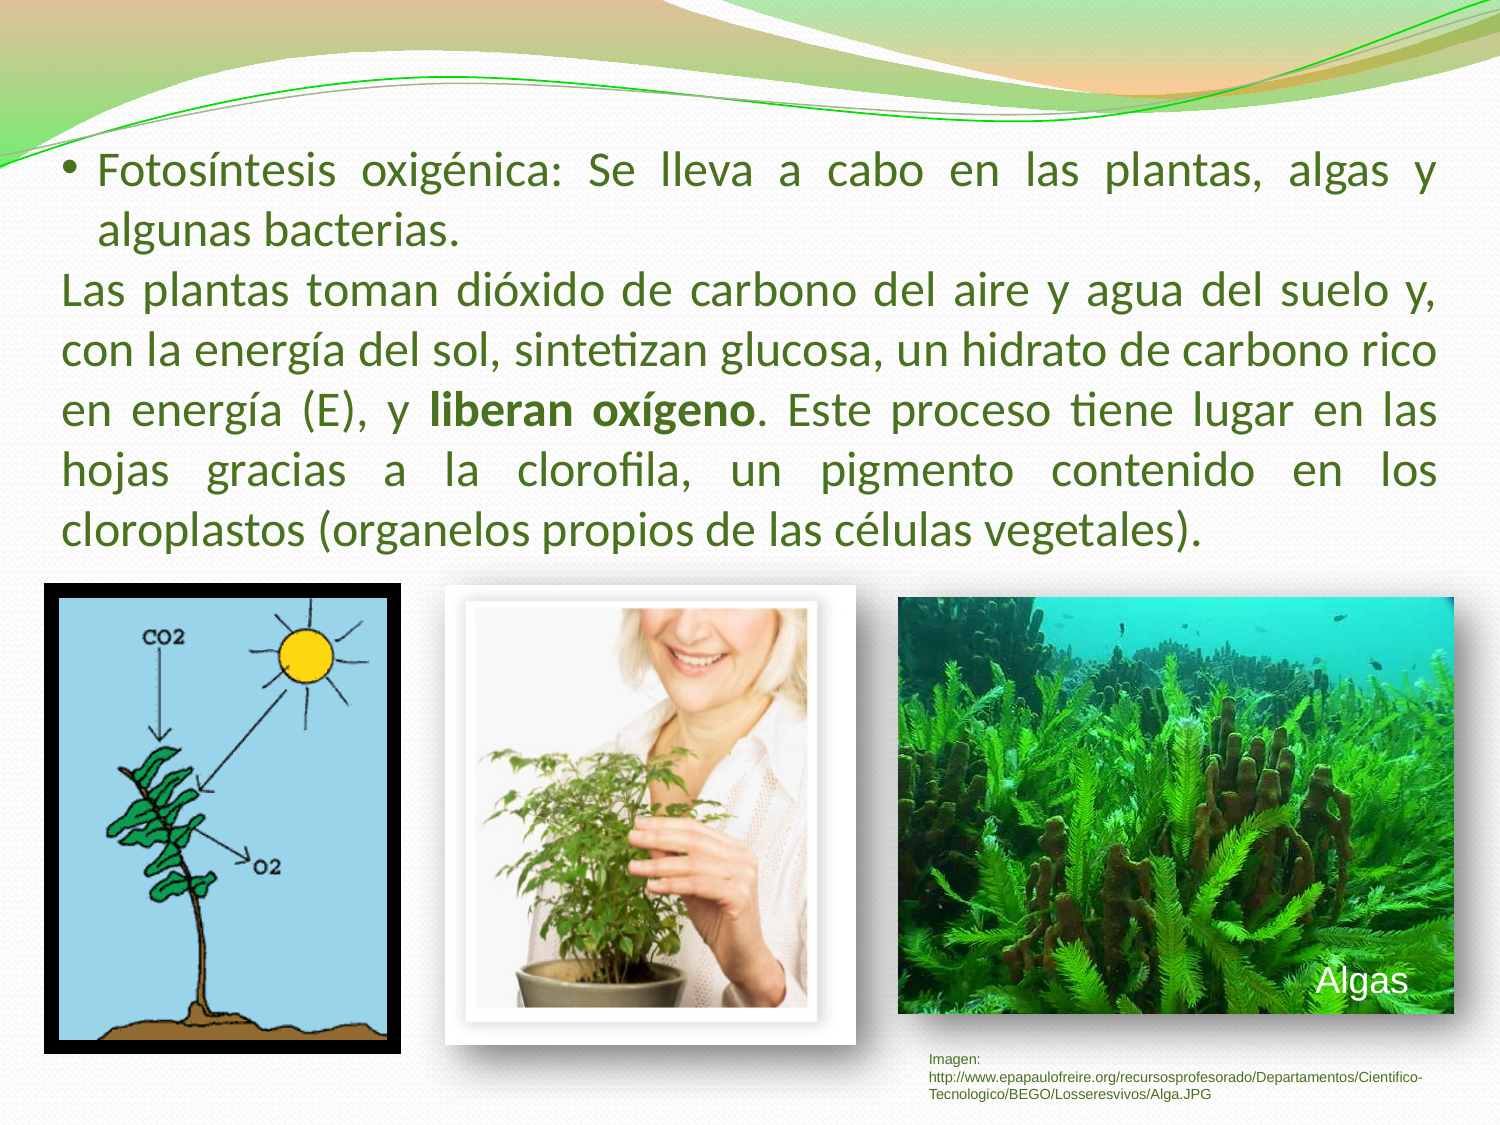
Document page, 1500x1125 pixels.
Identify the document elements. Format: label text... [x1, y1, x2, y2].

text_box Imagen: http://www.epapaulofreire.org/recursosprofesorado/Departamentos/Cientifico-Tecnologico/BEGO/Losseresvivos/Alga.JPG [913, 1042, 1453, 1111]
text_box Fotosíntesis oxigénica: Se lleva a cabo en las plantas, algas y algunas bacterias. Las plantas toman dióxido de carbono del aire y agua del suelo y, con la energía del sol, sintetizan glucosa, un hidrato de carbono rico en energía (E), y liberan oxígeno. Este proceso tiene lugar en las hojas gracias a la clorofila, un pigmento contenido en los cloroplastos (organelos propios de las células vegetales). [46, 128, 1454, 624]
picture [445, 585, 856, 1046]
picture [58, 597, 387, 1040]
picture [898, 597, 1454, 1015]
